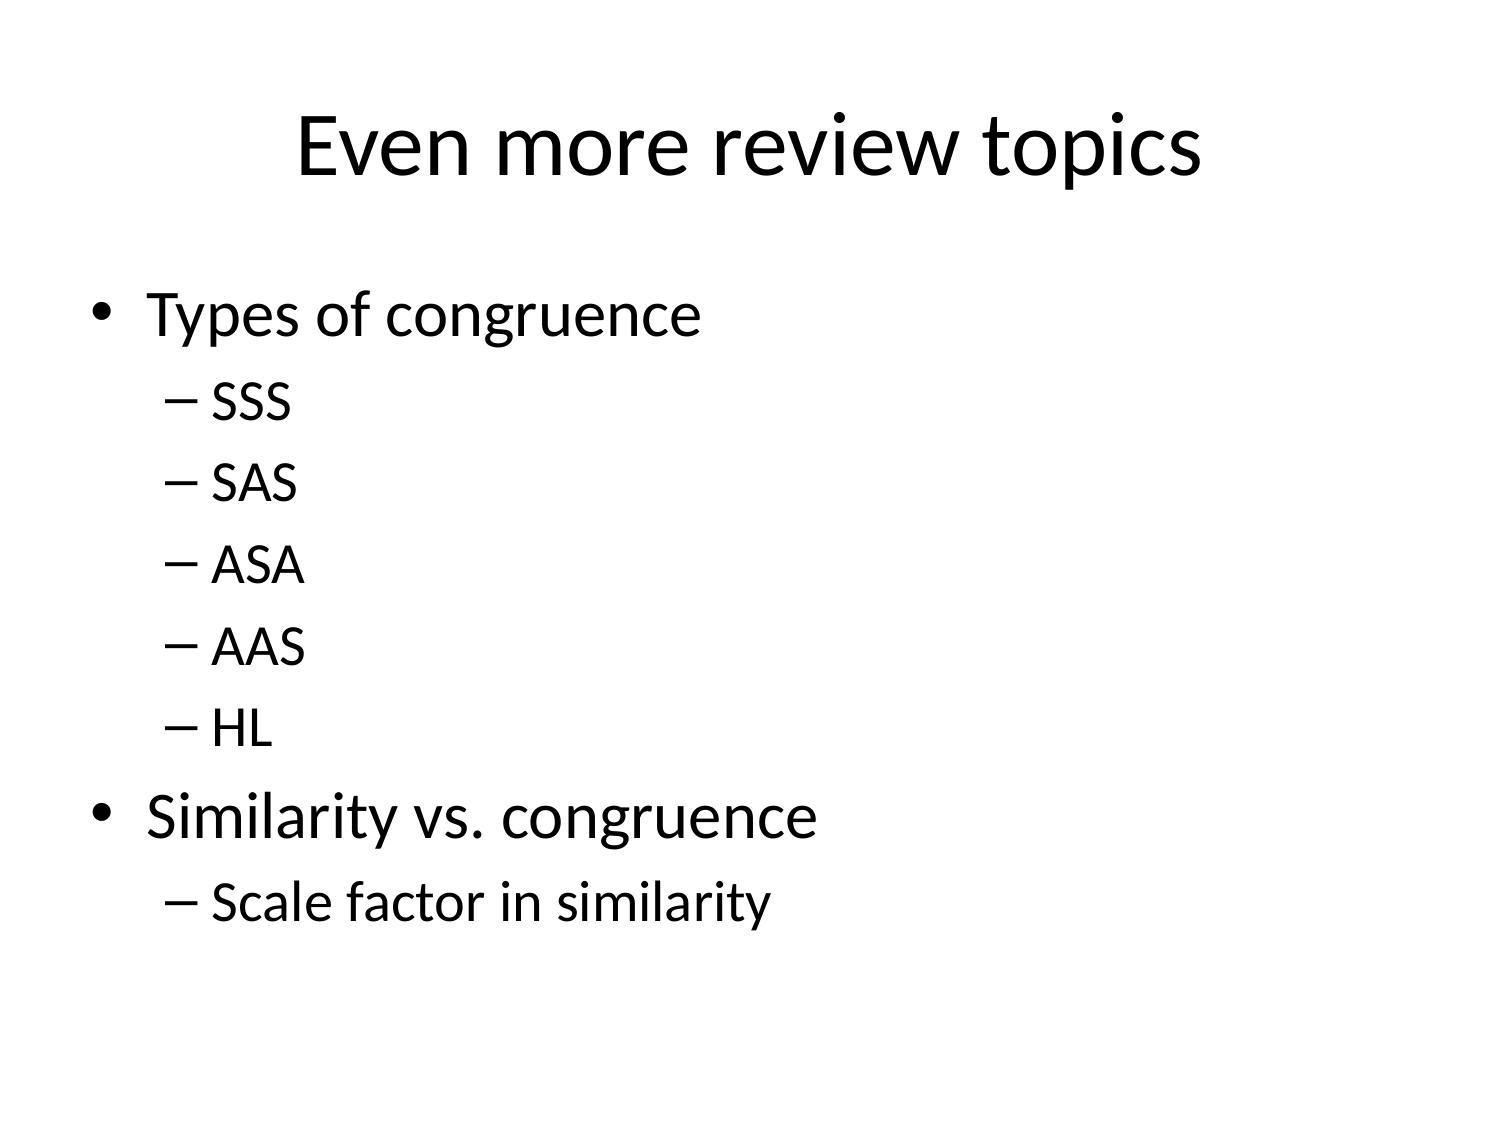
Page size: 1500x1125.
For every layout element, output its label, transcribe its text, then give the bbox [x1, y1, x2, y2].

title Even more review topics [75, 45, 1425, 233]
list Types of congruence SSS SAS ASA AAS HL Similarity vs. congruence Scale factor in similarity [75, 262, 1425, 1005]
